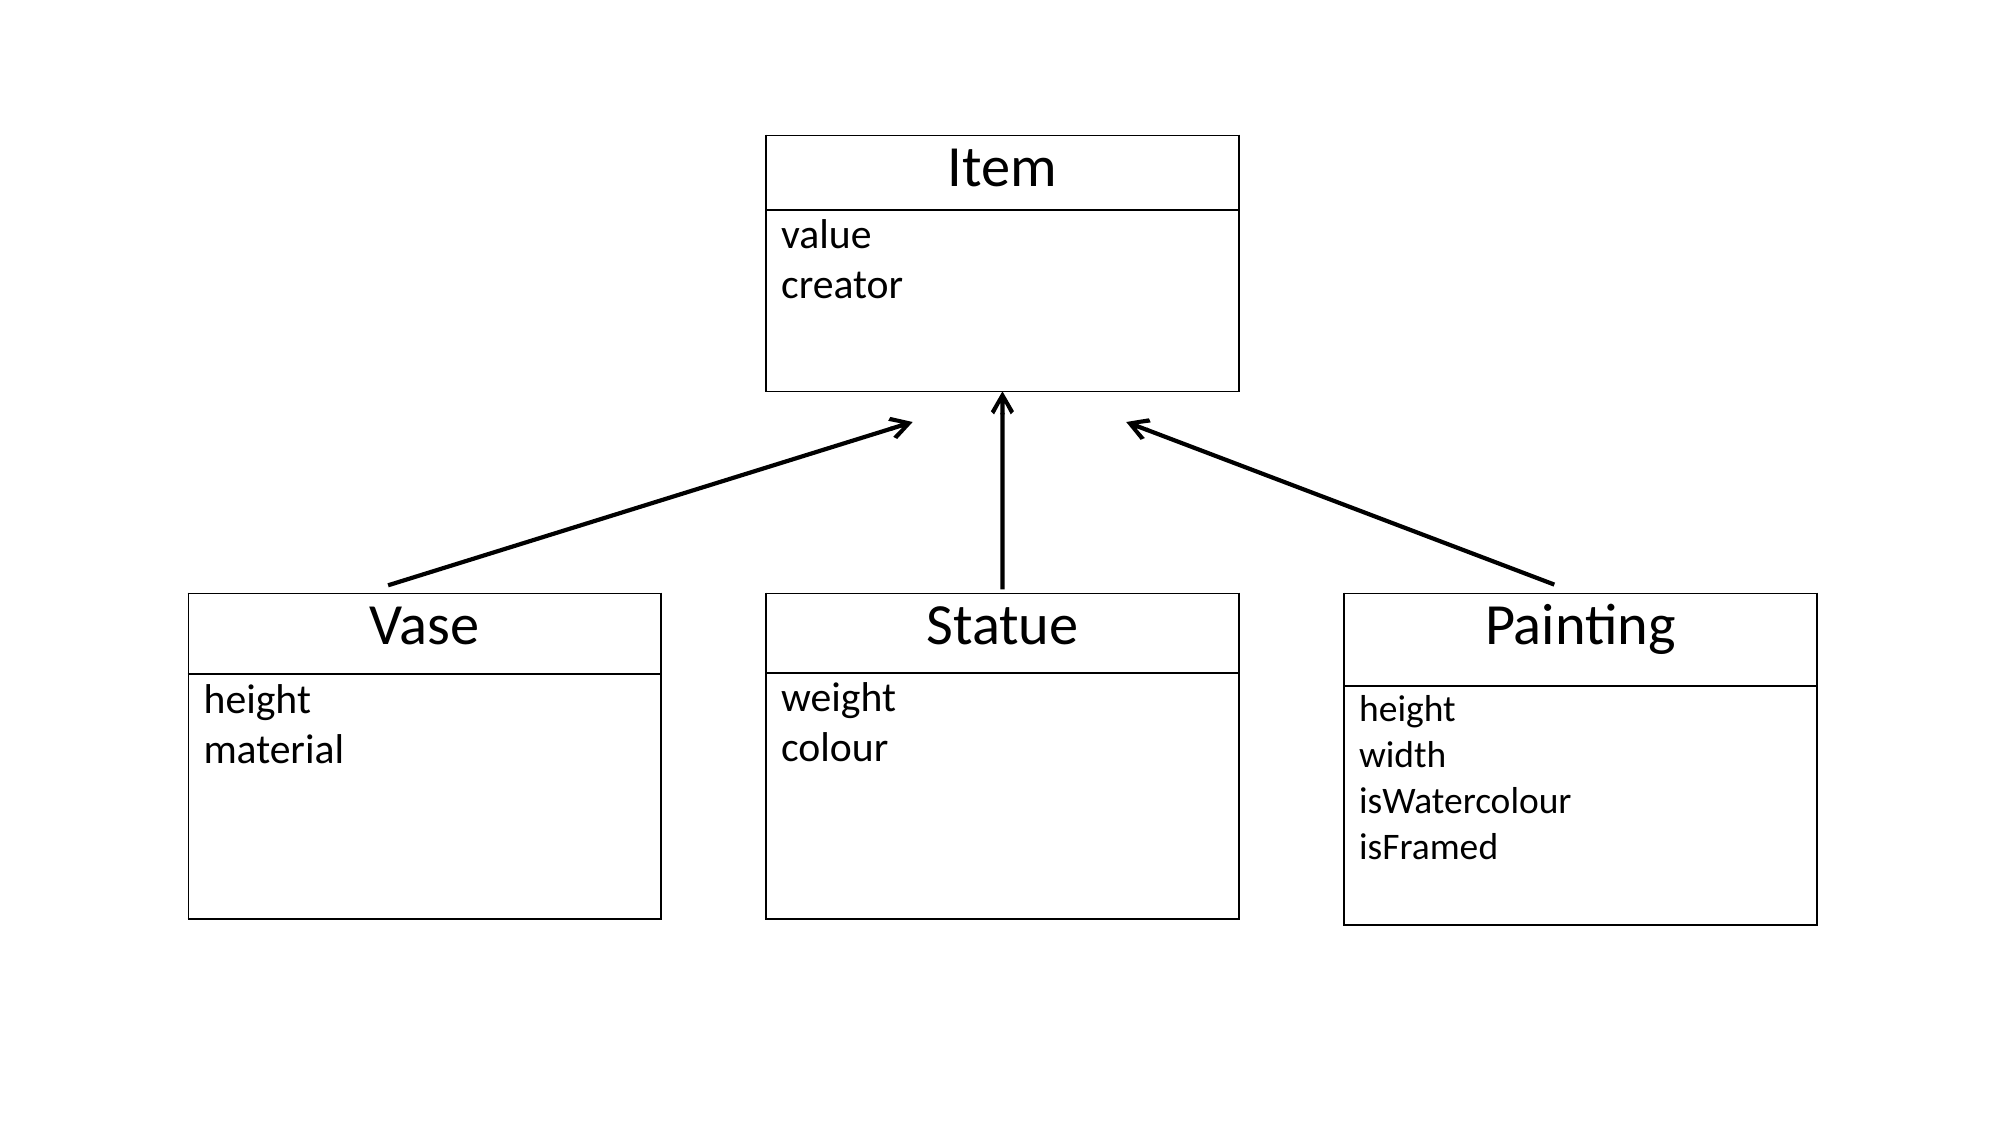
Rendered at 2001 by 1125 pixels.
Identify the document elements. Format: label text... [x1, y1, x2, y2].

table_cell value creator [767, 211, 1238, 391]
table_header Painting [1345, 594, 1816, 685]
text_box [388, 421, 913, 586]
table_cell height material [189, 675, 660, 918]
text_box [1126, 421, 1555, 585]
table_cell height width isWatercolour isFramed [1345, 687, 1816, 924]
table_cell weight colour [767, 674, 1238, 918]
table_header Statue [767, 594, 1238, 672]
table_header Item [767, 136, 1238, 209]
table_header Vase [189, 594, 660, 673]
